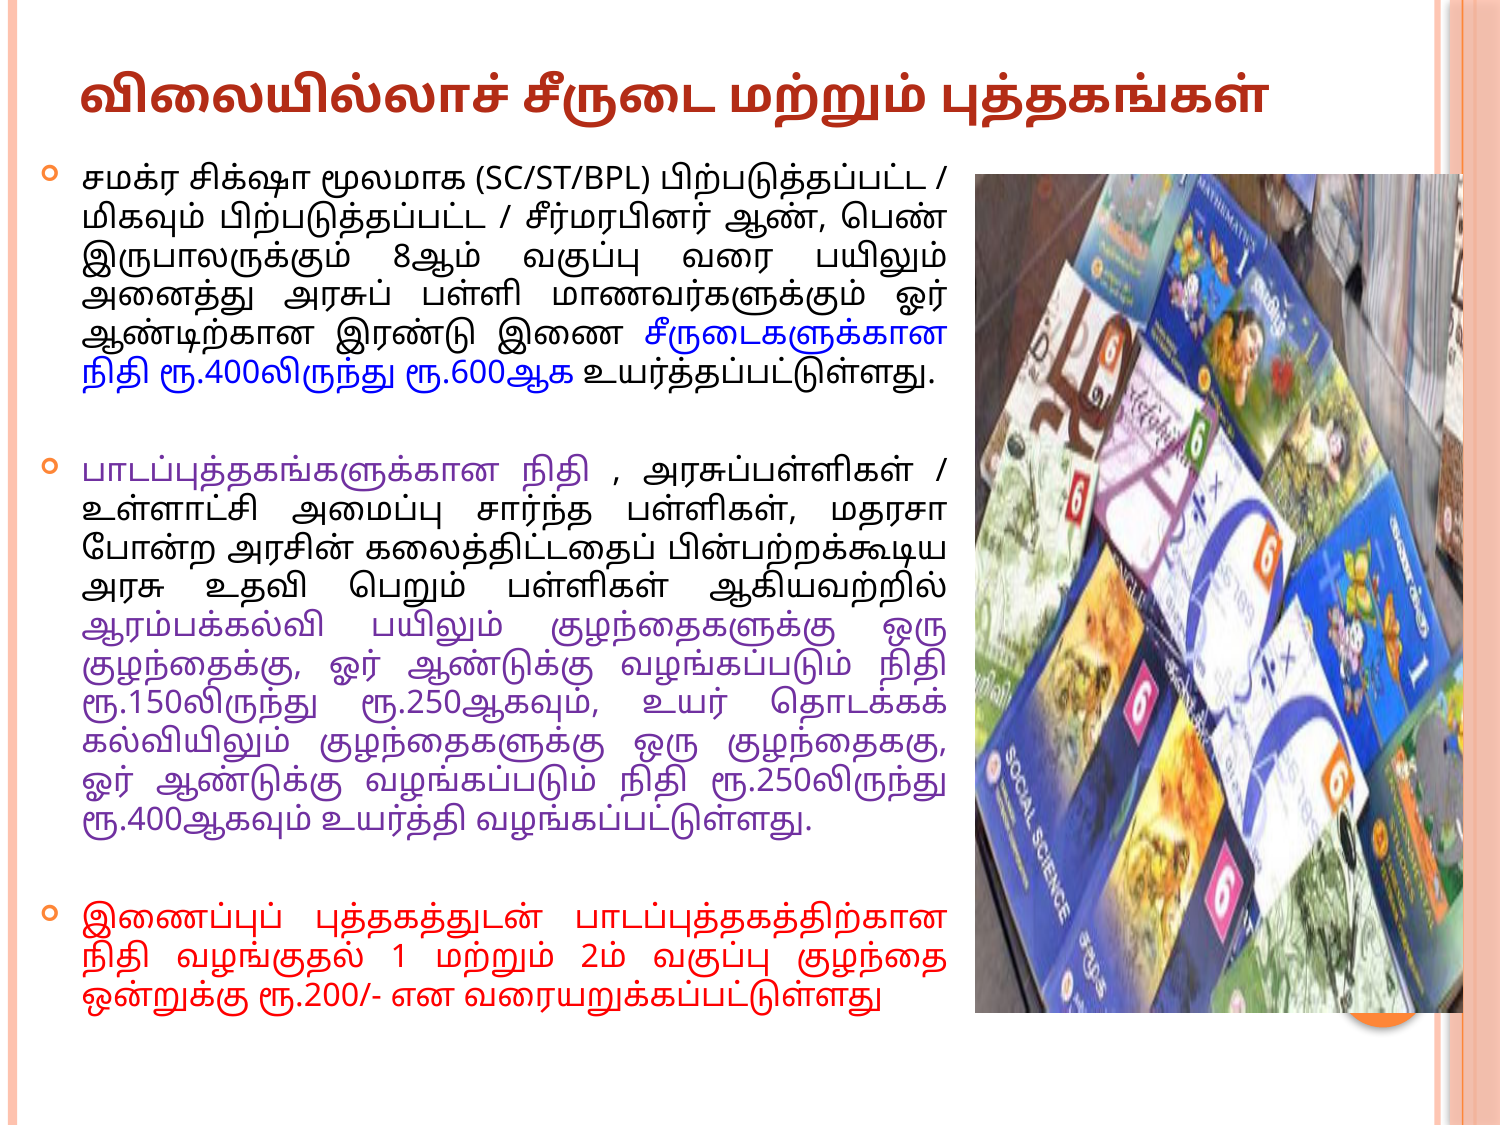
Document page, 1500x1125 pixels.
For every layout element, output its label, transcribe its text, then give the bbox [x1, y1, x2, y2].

list சமக்ர சிக்‌ஷா மூலமாக (SC/ST/BPL) பிற்படுத்தப்பட்ட / மிகவும் பிற்படுத்தப்பட்ட / சீர்மரபினர் ஆண், பெண் இருபாலருக்கும் 8ஆம் வகுப்பு வரை பயிலும் அனைத்து அரசுப் பள்ளி மாணவர்களுக்கும் ஓர் ஆண்டிற்கான இரண்டு இணை சீருடைகளுக்கான நிதி ரூ.400லிருந்து ரூ.600ஆக உயர்த்தப்பட்டுள்ளது. பாடப்புத்தகங்களுக்கான நிதி , அரசுப்பள்ளிகள் / உள்ளாட்சி அமைப்பு சார்ந்த பள்ளிகள், மதரசா போன்ற அரசின் கலைத்திட்டதைப் பின்பற்றக்கூடிய அரசு உதவி பெறும் பள்ளிகள் ஆகியவற்றில் ஆரம்பக்கல்வி பயிலும் குழந்தைகளுக்கு ஒரு குழந்தைக்கு, ஓர் ஆண்டுக்கு வழங்கப்படும் நிதி ரூ.150லிருந்து ரூ.250ஆகவும், உயர் தொடக்கக் கல்வியிலும் குழந்தைகளுக்கு ஒரு குழந்தைககு, ஓர் ஆண்டுக்கு வழங்கப்படும் நிதி ரூ.250லிருந்து ரூ.400ஆகவும் உயர்த்தி வழங்கப்பட்டுள்ளது. இணைப்புப் புத்தகத்துடன் பாடப்புத்தகத்திற்கான நிதி வழங்குதல் 1 மற்றும் 2ம் வகுப்பு குழந்தை ஒன்றுக்கு ரூ.200/- என வரையறுக்கப்பட்டுள்ளது [24, 149, 963, 1088]
title விலையில்லாச் சீருடை மற்றும் புத்தகங்கள் [62, 0, 1288, 130]
picture [974, 174, 1463, 1013]
